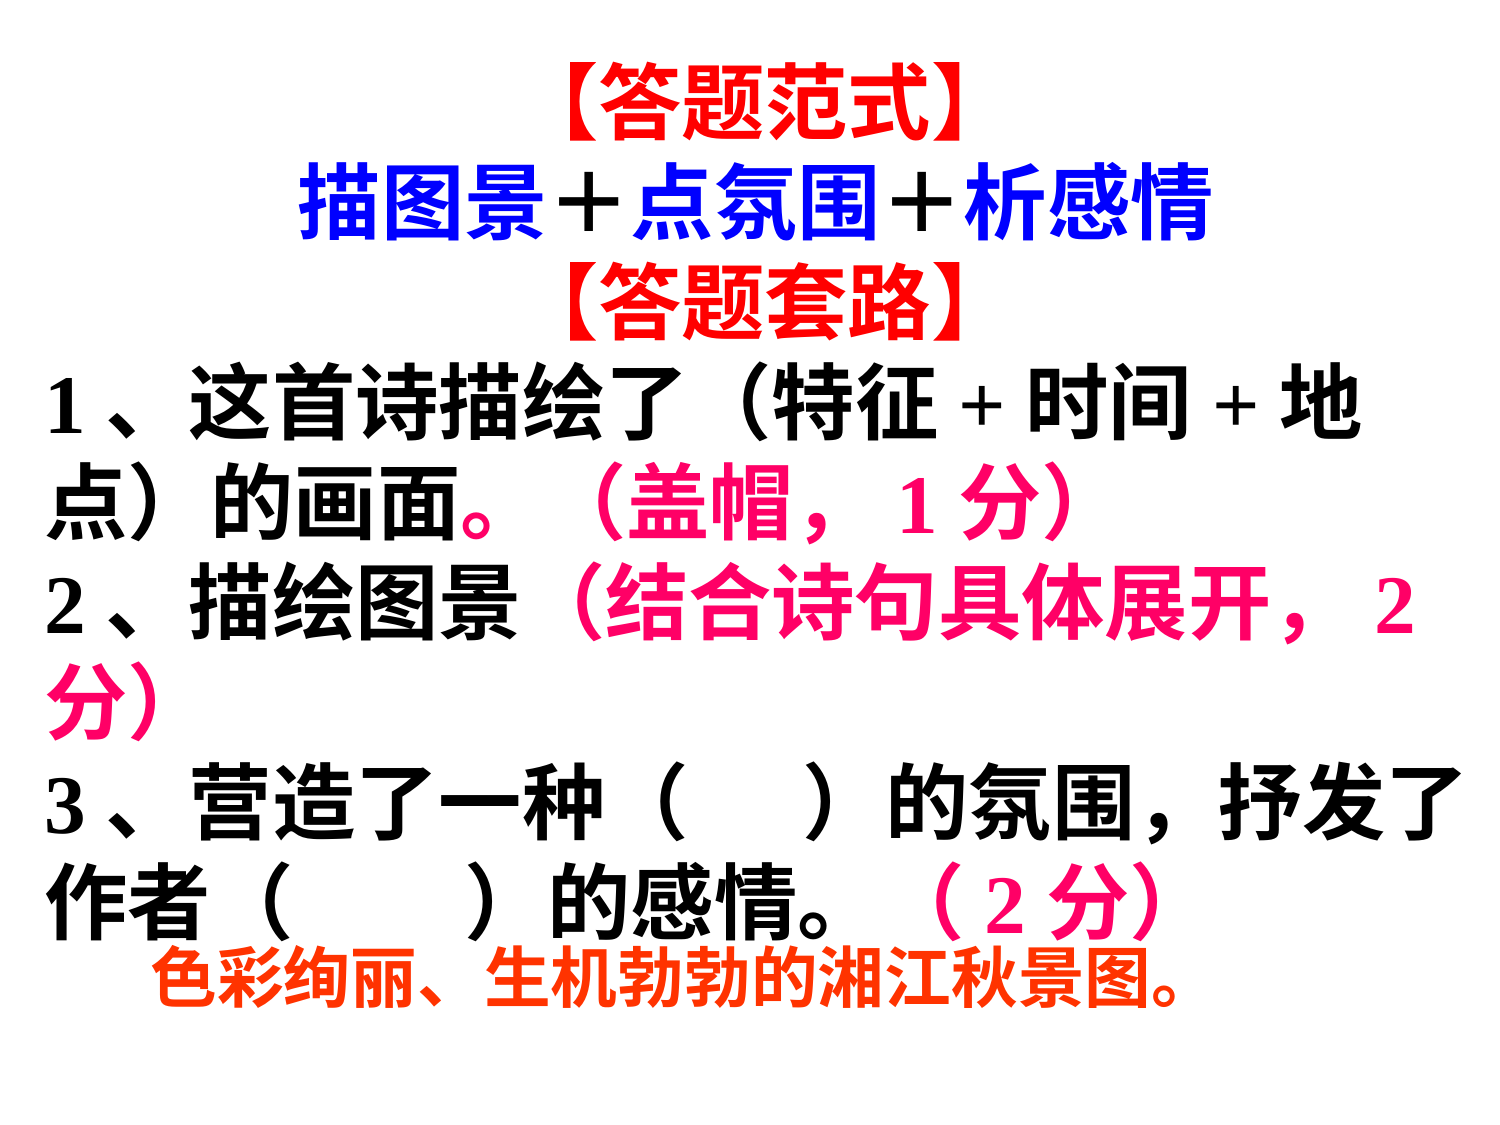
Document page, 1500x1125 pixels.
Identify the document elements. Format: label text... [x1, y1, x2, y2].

text_box 【答题范式】 描图景＋点氛围＋析感情 【答题套路】 1、这首诗描绘了（特征+时间+地点）的画面。（盖帽，1分） 2、描绘图景（结合诗句具体展开，2分） 3、营造了一种（ ）的氛围，抒发了作者（ ）的感情。（2分） [29, 42, 1500, 958]
text_box 色彩绚丽、生机勃勃的湘江秋景图。 [135, 928, 1214, 1024]
